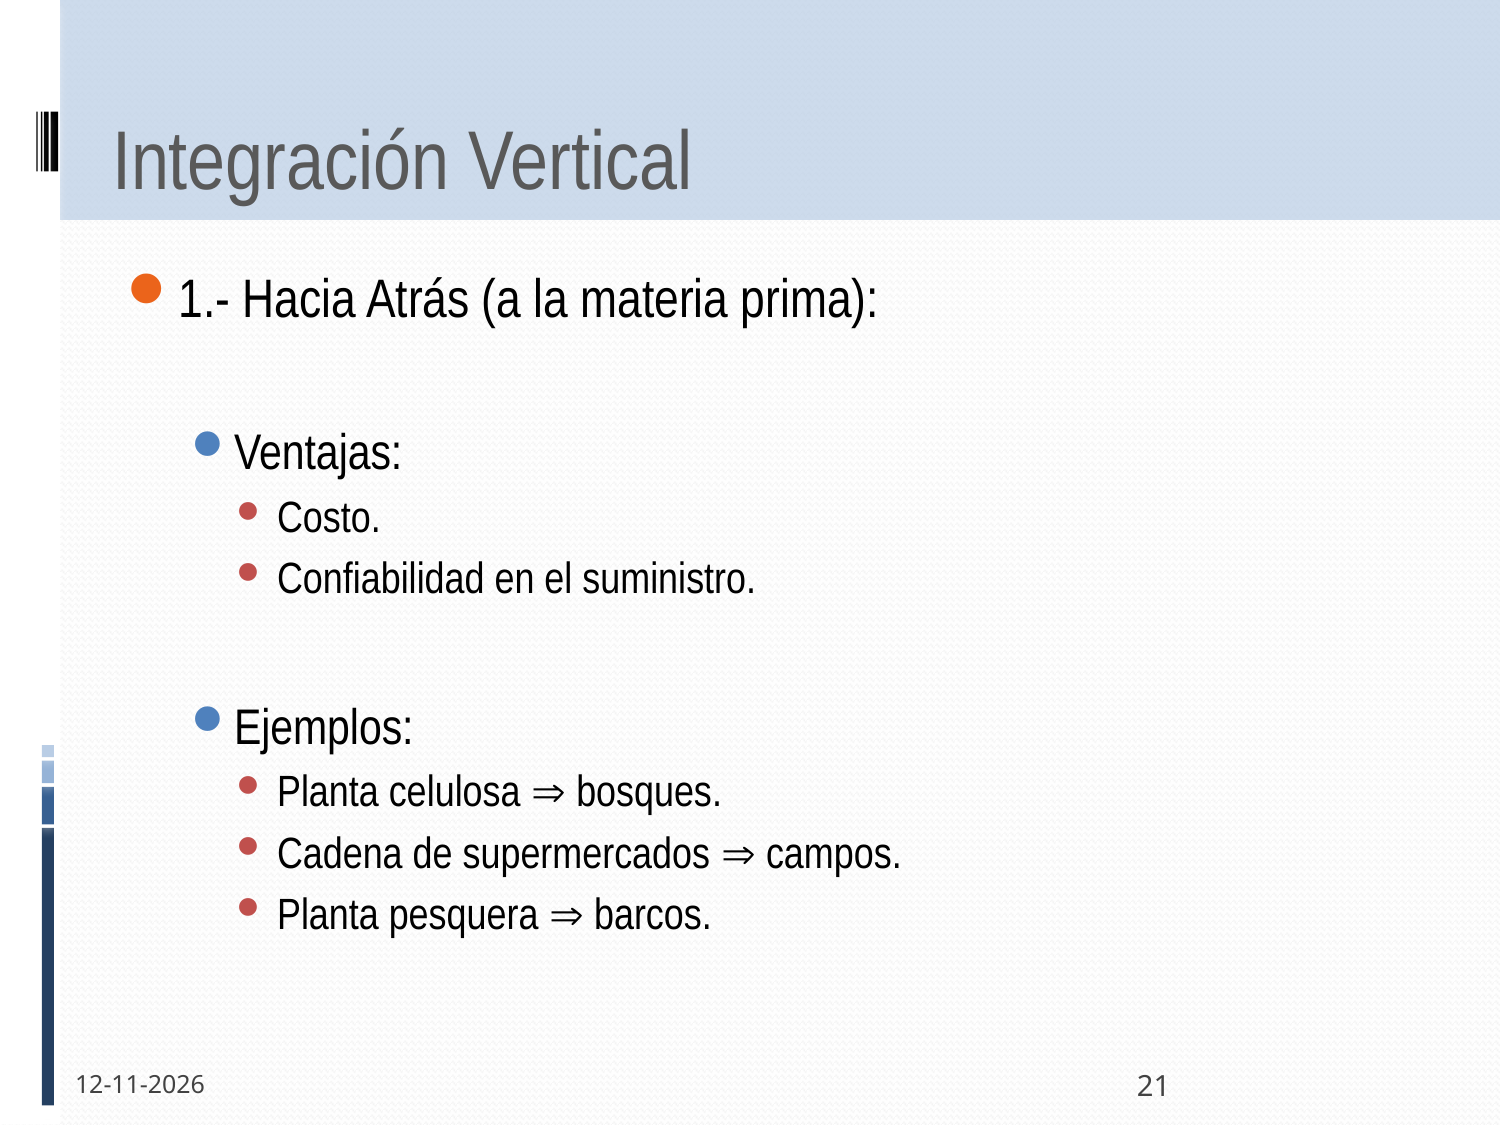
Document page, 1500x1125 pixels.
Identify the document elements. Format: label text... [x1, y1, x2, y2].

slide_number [75, 1042, 243, 1103]
list 1.- Hacia Atrás (a la materia prima): Ventajas: Costo. Confiabilidad en el suministro. Ejemplos: Planta celulosa  bosques. Cadena de supermercados  campos. Planta pesquera  barcos. [111, 255, 1436, 1038]
slide_number 21 [1045, 1046, 1171, 1107]
title Integración Vertical [111, 18, 1436, 207]
